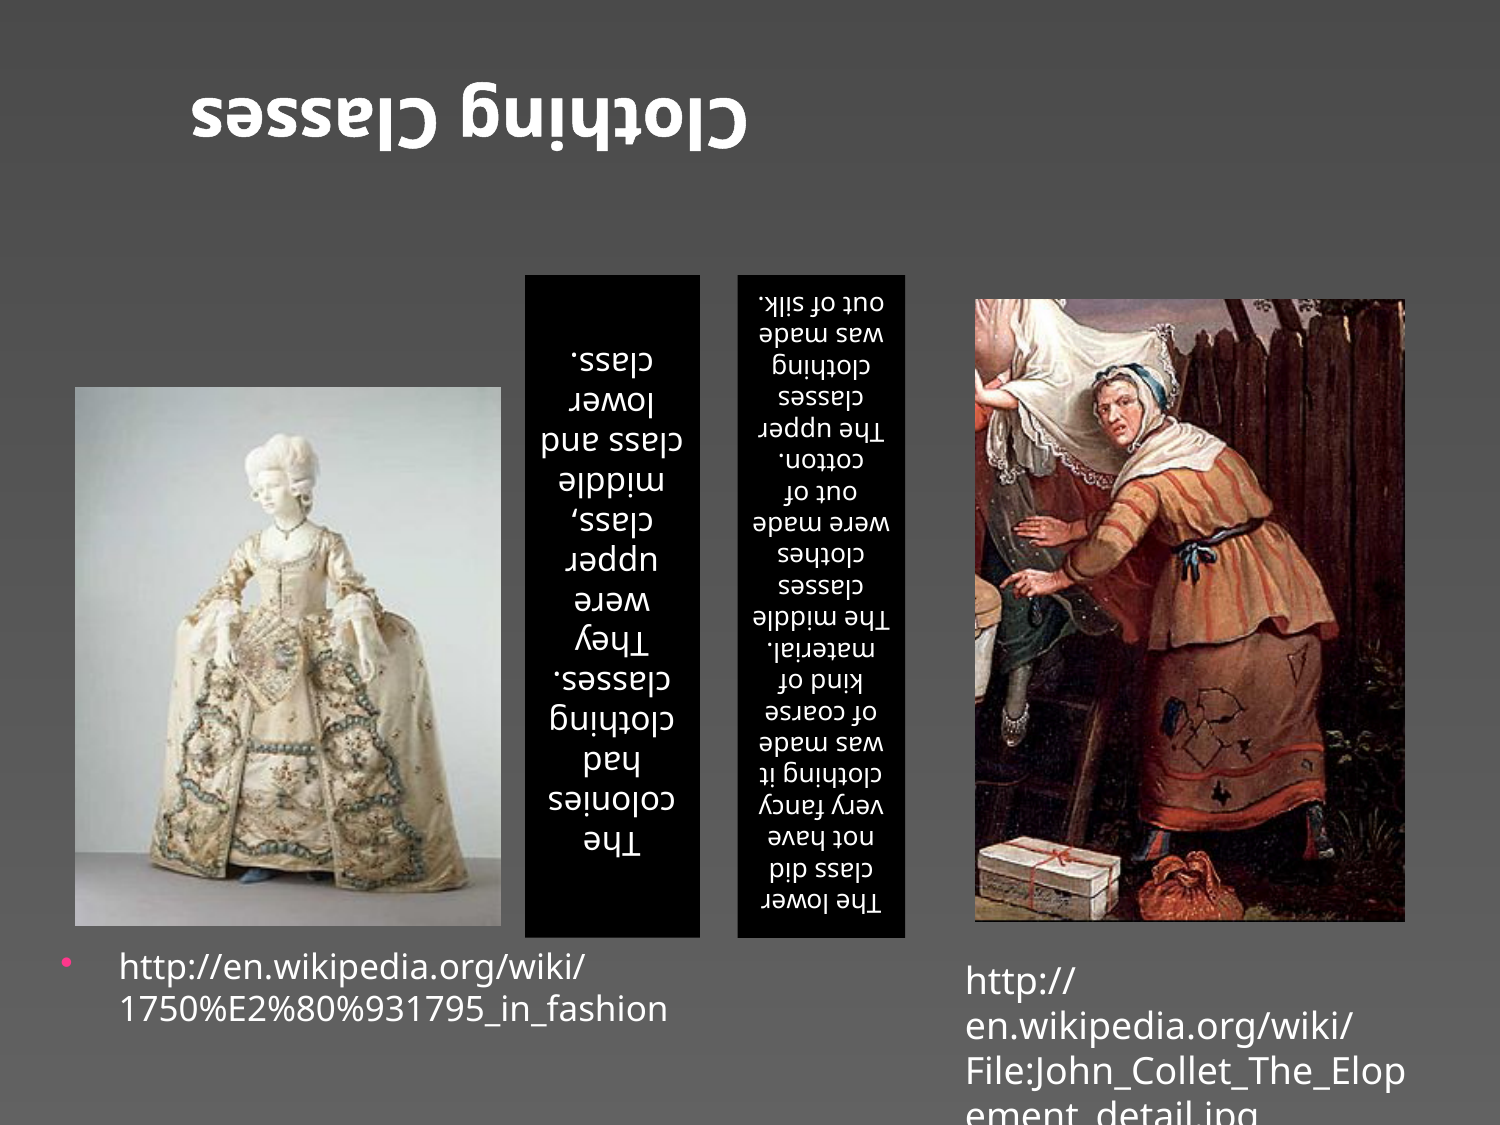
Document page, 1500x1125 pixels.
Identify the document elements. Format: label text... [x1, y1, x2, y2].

list The lower class did not have very fancy clothing it was made of coarse kind of material. The middle classes clothes were made out of cotton. The upper classes clothing was made out of silk. [737, 274, 906, 939]
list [74, 387, 501, 927]
title Clothing Classes [175, 0, 1185, 175]
list The colonies had clothing classes. They were upper class, middle class and lower class. [524, 274, 701, 937]
list http://en.wikipedia.org/wiki/1750%E2%80%931795_in_fashion [37, 937, 701, 1068]
text_box http://en.wikipedia.org/wiki/File:John_Collet_The_Elopement_detail.jpg [950, 949, 1425, 1125]
picture [974, 299, 1405, 922]
